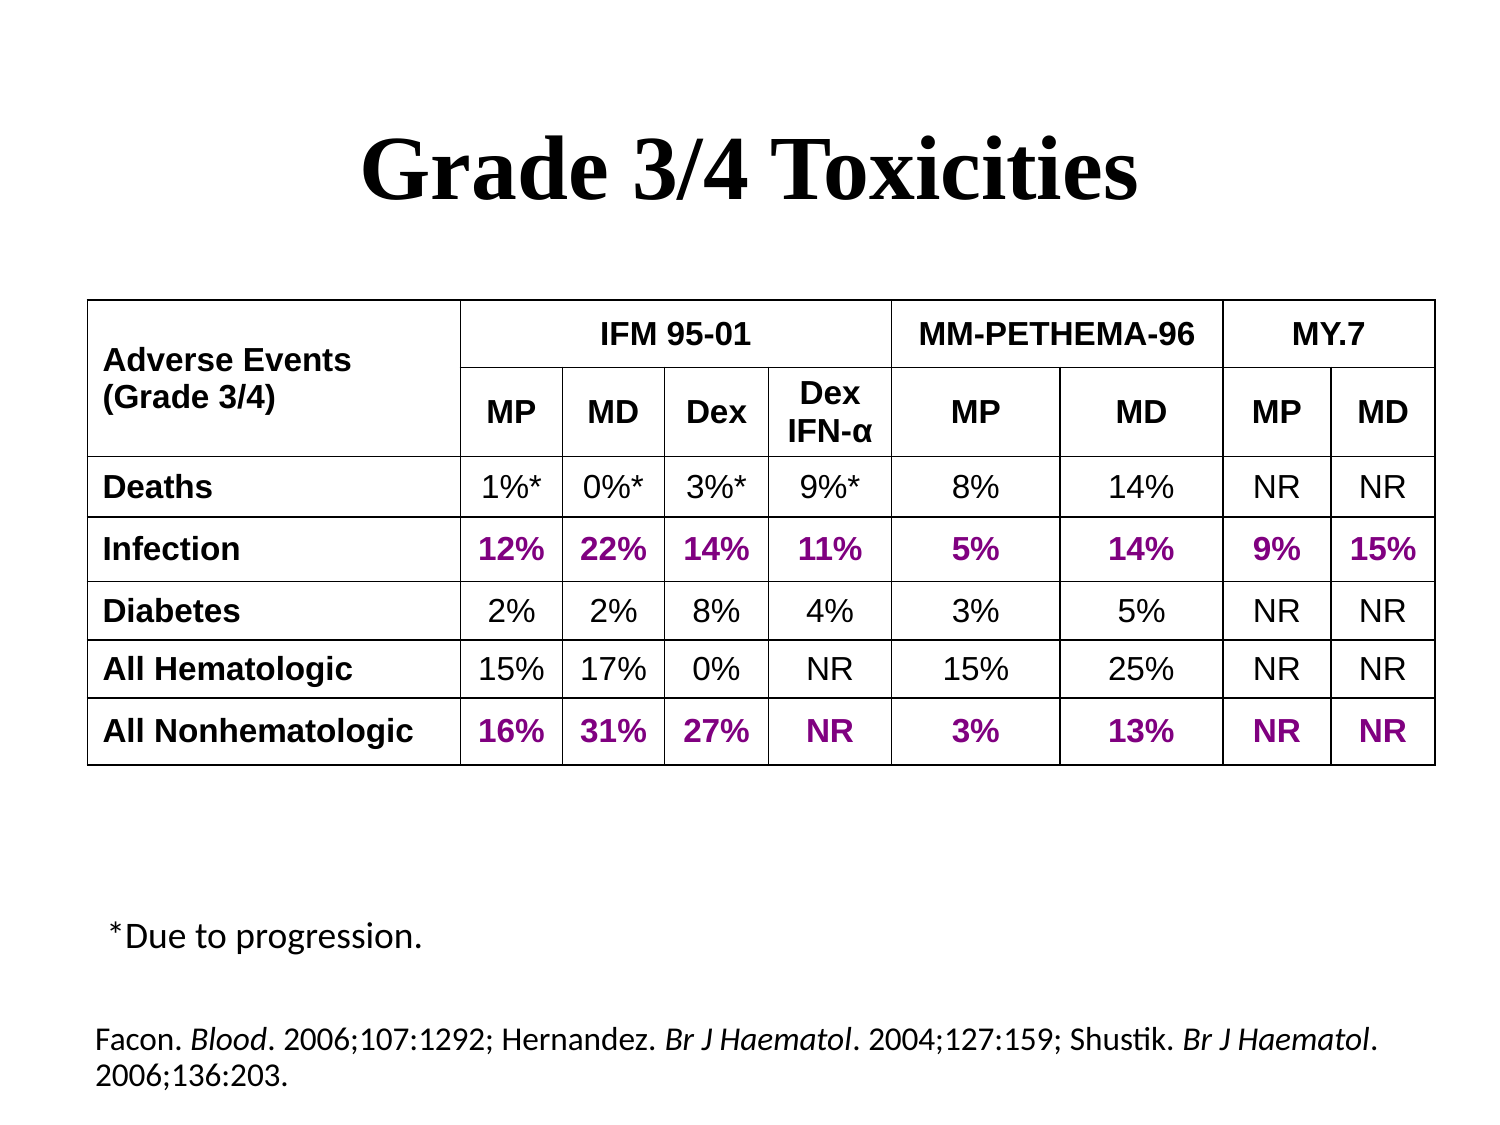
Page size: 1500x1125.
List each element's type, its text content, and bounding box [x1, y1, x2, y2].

text_box Facon. Blood. 2006;107:1292; Hernandez. Br J Haematol. 2004;127:159; Shustik. Br J Haematol. 2006;136:203. [80, 1013, 1406, 1101]
text_box *Due to progression. [91, 903, 439, 964]
table_cell 15% [1332, 518, 1434, 581]
table_cell 5% [1061, 582, 1222, 639]
table_cell All Nonhematologic [88, 699, 460, 764]
table_cell MD [1061, 368, 1222, 456]
table_cell NR [1224, 457, 1330, 516]
table_cell 14% [665, 518, 768, 581]
table_cell MP [461, 368, 562, 456]
table_cell MP [1224, 368, 1330, 456]
table_cell 4% [769, 582, 891, 639]
table_cell NR [1224, 699, 1330, 764]
table_cell NR [1332, 582, 1434, 639]
table_cell 1%* [461, 457, 562, 516]
table_header MM-PETHEMA-96 [892, 301, 1222, 367]
table_cell 17% [563, 641, 664, 697]
table_cell Dex [665, 368, 768, 456]
table_cell Infection [88, 518, 460, 581]
table_cell 3% [892, 582, 1059, 639]
table_cell 3% [892, 699, 1059, 764]
table_cell 8% [892, 457, 1059, 516]
table_cell NR [1224, 641, 1330, 697]
table_cell 15% [892, 641, 1059, 697]
table_cell 0% [665, 641, 768, 697]
table_cell 12% [461, 518, 562, 581]
table_cell 2% [461, 582, 562, 639]
table_header MY.7 [1224, 301, 1434, 367]
table_header IFM 95-01 [461, 301, 891, 367]
table_cell Diabetes [88, 582, 460, 639]
table_cell Dex IFN-α [769, 368, 891, 456]
table_cell NR [769, 699, 891, 764]
table_cell NR [1224, 582, 1330, 639]
table_cell Deaths [88, 457, 460, 516]
table_cell NR [1332, 457, 1434, 516]
table_cell NR [769, 641, 891, 697]
table_cell MD [563, 368, 664, 456]
table_cell 13% [1061, 699, 1222, 764]
table_cell MD [1332, 368, 1434, 456]
table_cell 0%* [563, 457, 664, 516]
table_header Adverse Events (Grade 3/4) [88, 301, 460, 456]
table_cell 9% [1224, 518, 1330, 581]
table_cell NR [1332, 699, 1434, 764]
table_cell All Hematologic [88, 641, 460, 697]
table_cell 15% [461, 641, 562, 697]
table_cell 9%* [769, 457, 891, 516]
table_cell 8% [665, 582, 768, 639]
table_cell 25% [1061, 641, 1222, 697]
table_cell 16% [461, 699, 562, 764]
table_cell MP [892, 368, 1059, 456]
table_cell 11% [769, 518, 891, 581]
table_cell 14% [1061, 457, 1222, 516]
table_cell 27% [665, 699, 768, 764]
table_cell 2% [563, 582, 664, 639]
list Grade 3/4 Toxicities [0, 99, 1500, 238]
table_cell 14% [1061, 518, 1222, 581]
table_cell 31% [563, 699, 664, 764]
table_cell 5% [892, 518, 1059, 581]
table_cell 22% [563, 518, 664, 581]
table_cell 3%* [665, 457, 768, 516]
table_cell NR [1332, 641, 1434, 697]
